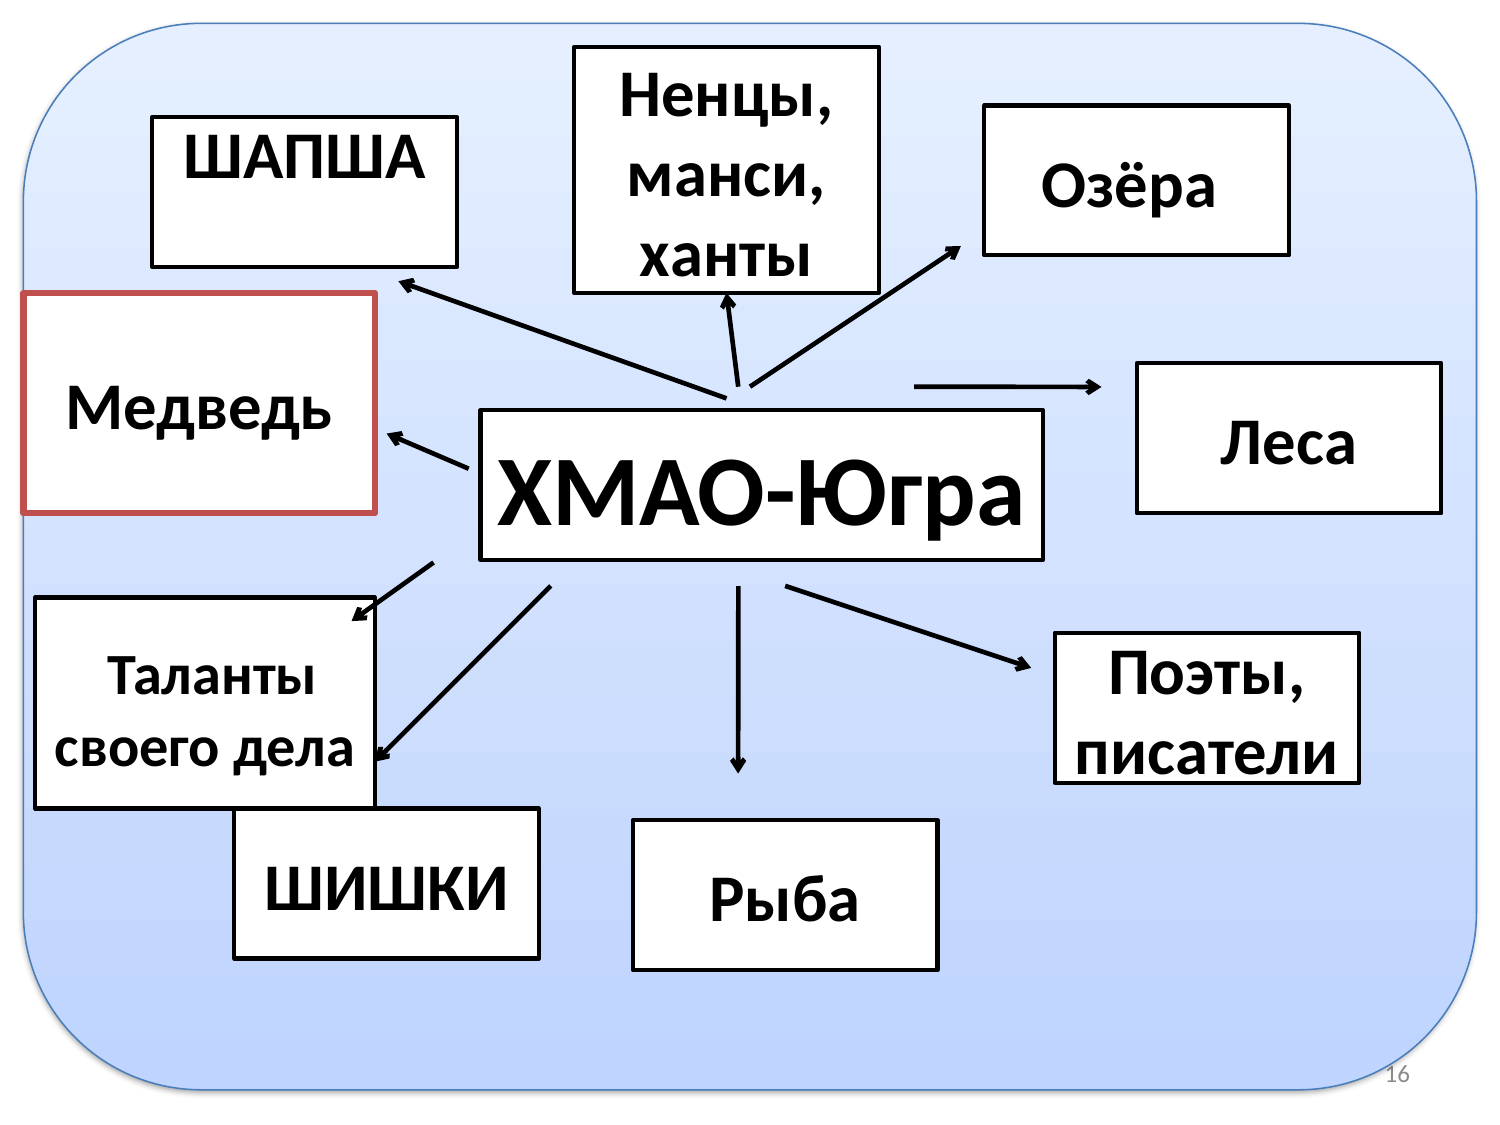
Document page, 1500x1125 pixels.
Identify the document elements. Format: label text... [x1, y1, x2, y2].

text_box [784, 585, 1032, 669]
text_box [386, 433, 469, 469]
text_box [374, 585, 552, 762]
slide_number 16 [1074, 1042, 1425, 1103]
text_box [726, 292, 739, 387]
text_box Таланты своего дела [33, 595, 377, 811]
text_box ШАПША [150, 115, 459, 269]
text_box ШИШКИ [232, 806, 541, 961]
text_box Поэты, писатели [1053, 631, 1361, 785]
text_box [351, 562, 434, 622]
text_box Леса [1135, 361, 1443, 515]
text_box ХМАО-Югра [478, 408, 1045, 562]
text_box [749, 245, 962, 387]
text_box Рыба [631, 818, 940, 972]
text_box Озёра [982, 103, 1291, 257]
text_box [398, 280, 727, 399]
text_box Ненцы, манси, ханты [572, 45, 881, 295]
text_box Медведь [21, 291, 377, 515]
text_box [22, 22, 1478, 1091]
